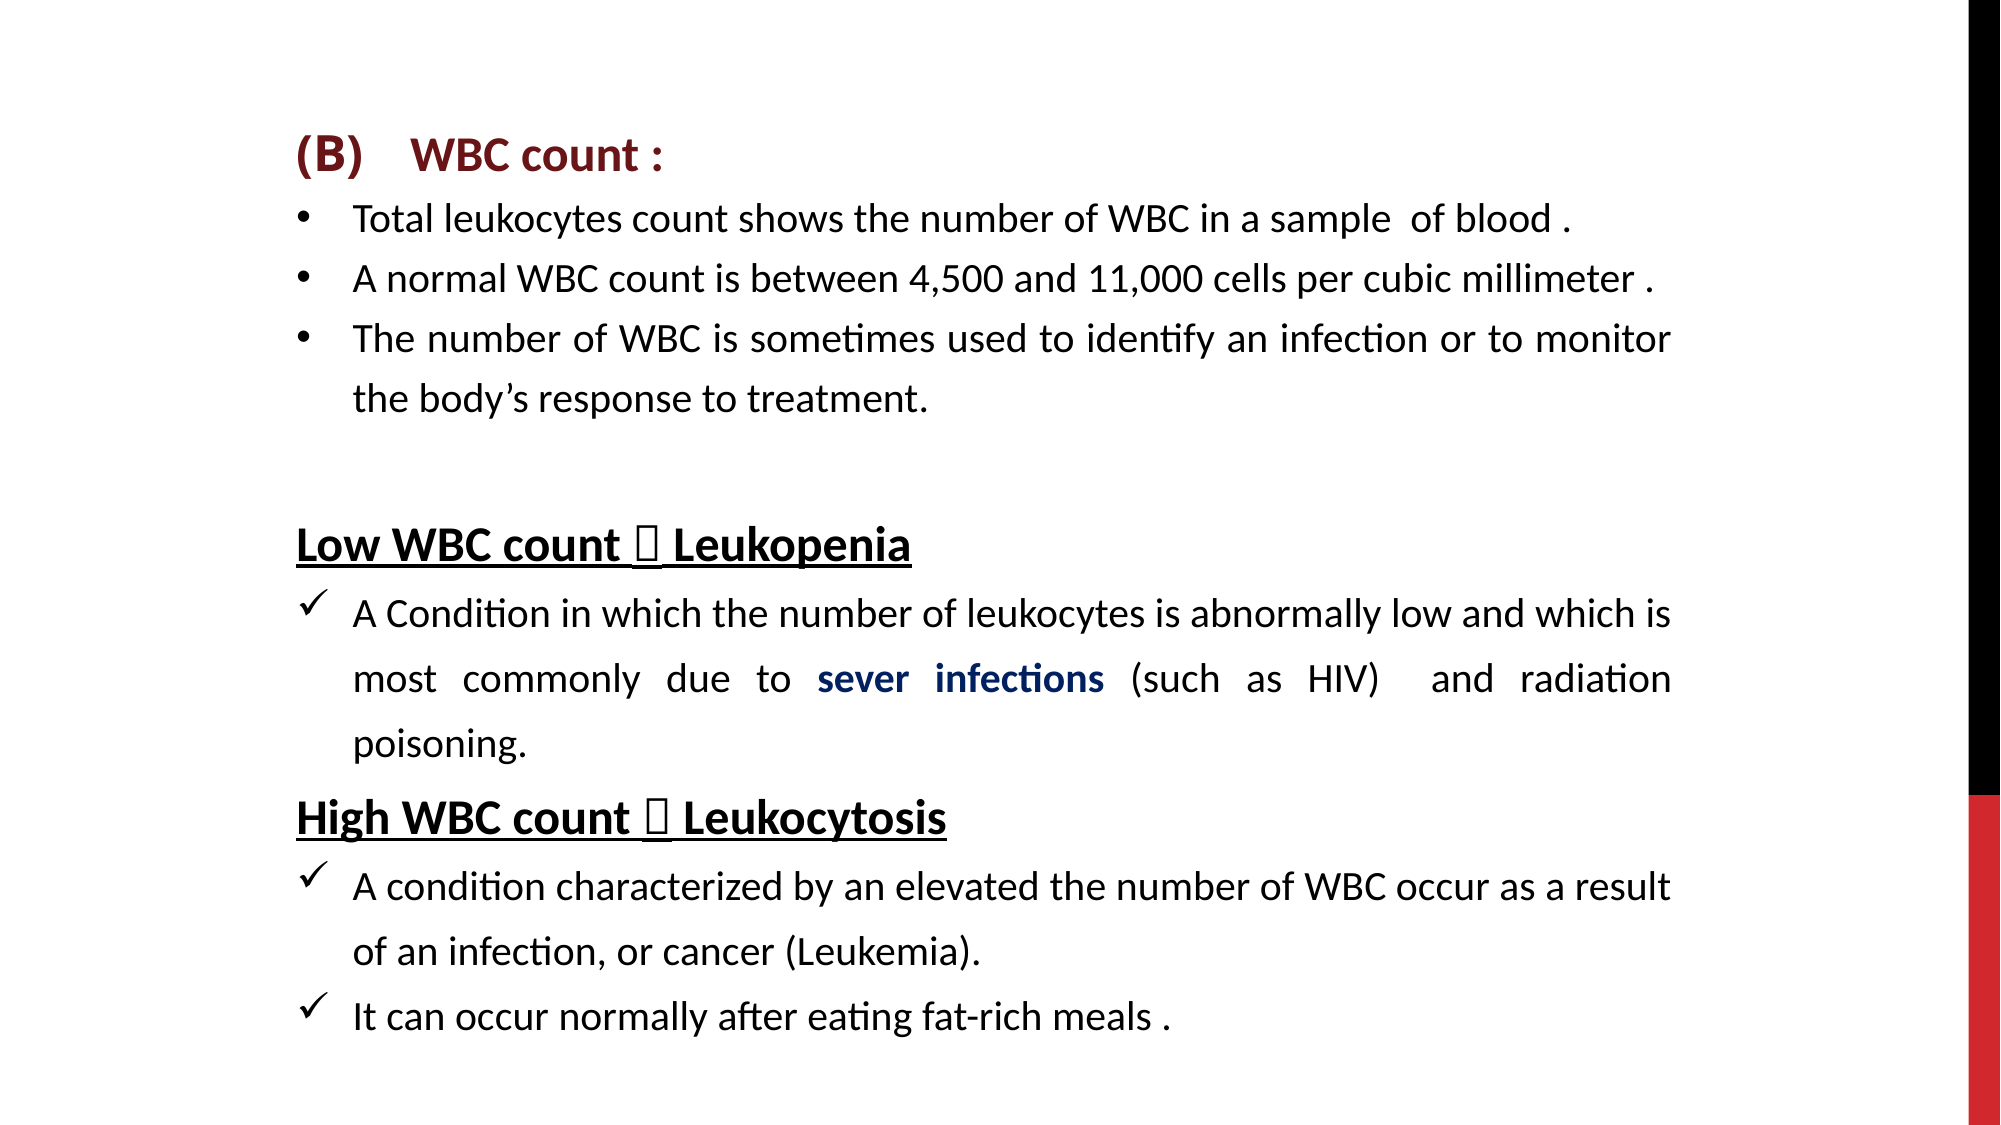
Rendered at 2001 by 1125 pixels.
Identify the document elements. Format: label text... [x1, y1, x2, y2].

text_box WBC count : Total leukocytes count shows the number of WBC in a sample of blood . A normal WBC count is between 4,500 and 11,000 cells per cubic millimeter . The number of WBC is sometimes used to identify an infection or to monitor the body’s response to treatment. Low WBC count  Leukopenia A Condition in which the number of leukocytes is abnormally low and which is most commonly due to sever infections (such as HIV) and radiation poisoning. High WBC count  Leukocytosis A condition characterized by an elevated the number of WBC occur as a result of an infection, or cancer (Leukemia). It can occur normally after eating fat-rich meals . [281, 101, 1688, 1047]
